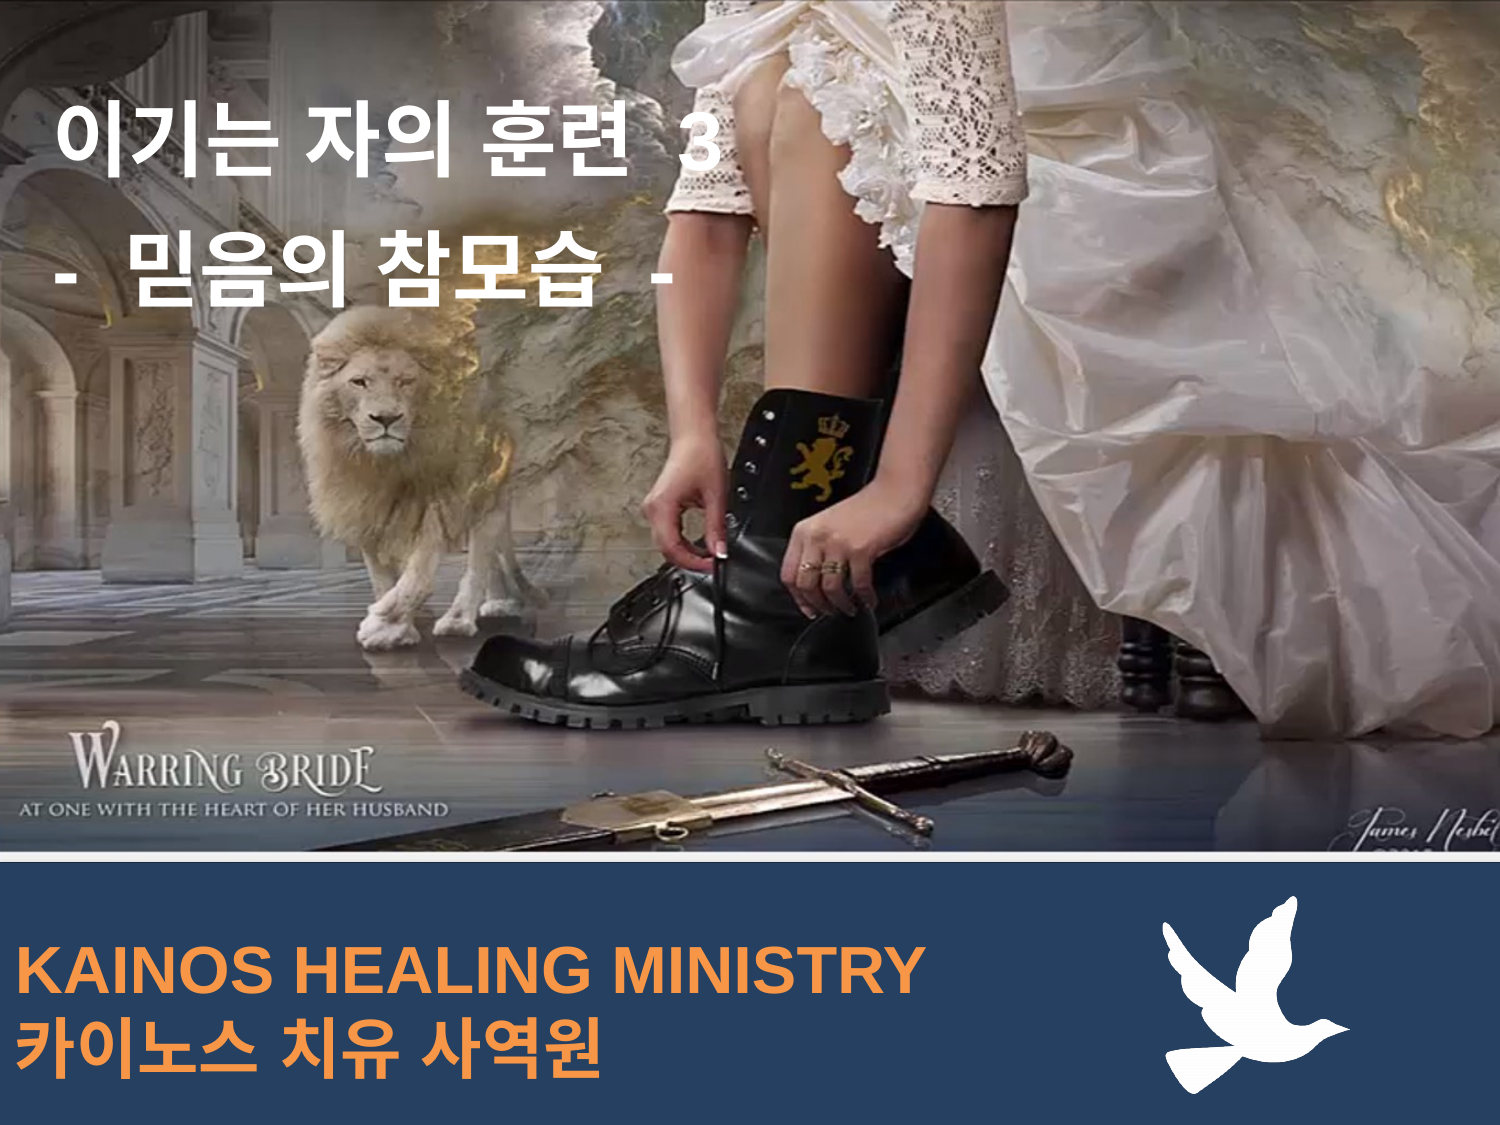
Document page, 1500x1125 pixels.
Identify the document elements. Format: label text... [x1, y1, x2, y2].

picture [1162, 896, 1351, 1094]
picture [0, 0, 1500, 863]
text_box KAINOS HEALING MINISTRY 카이노스 치유 사역원 [0, 870, 1500, 1125]
